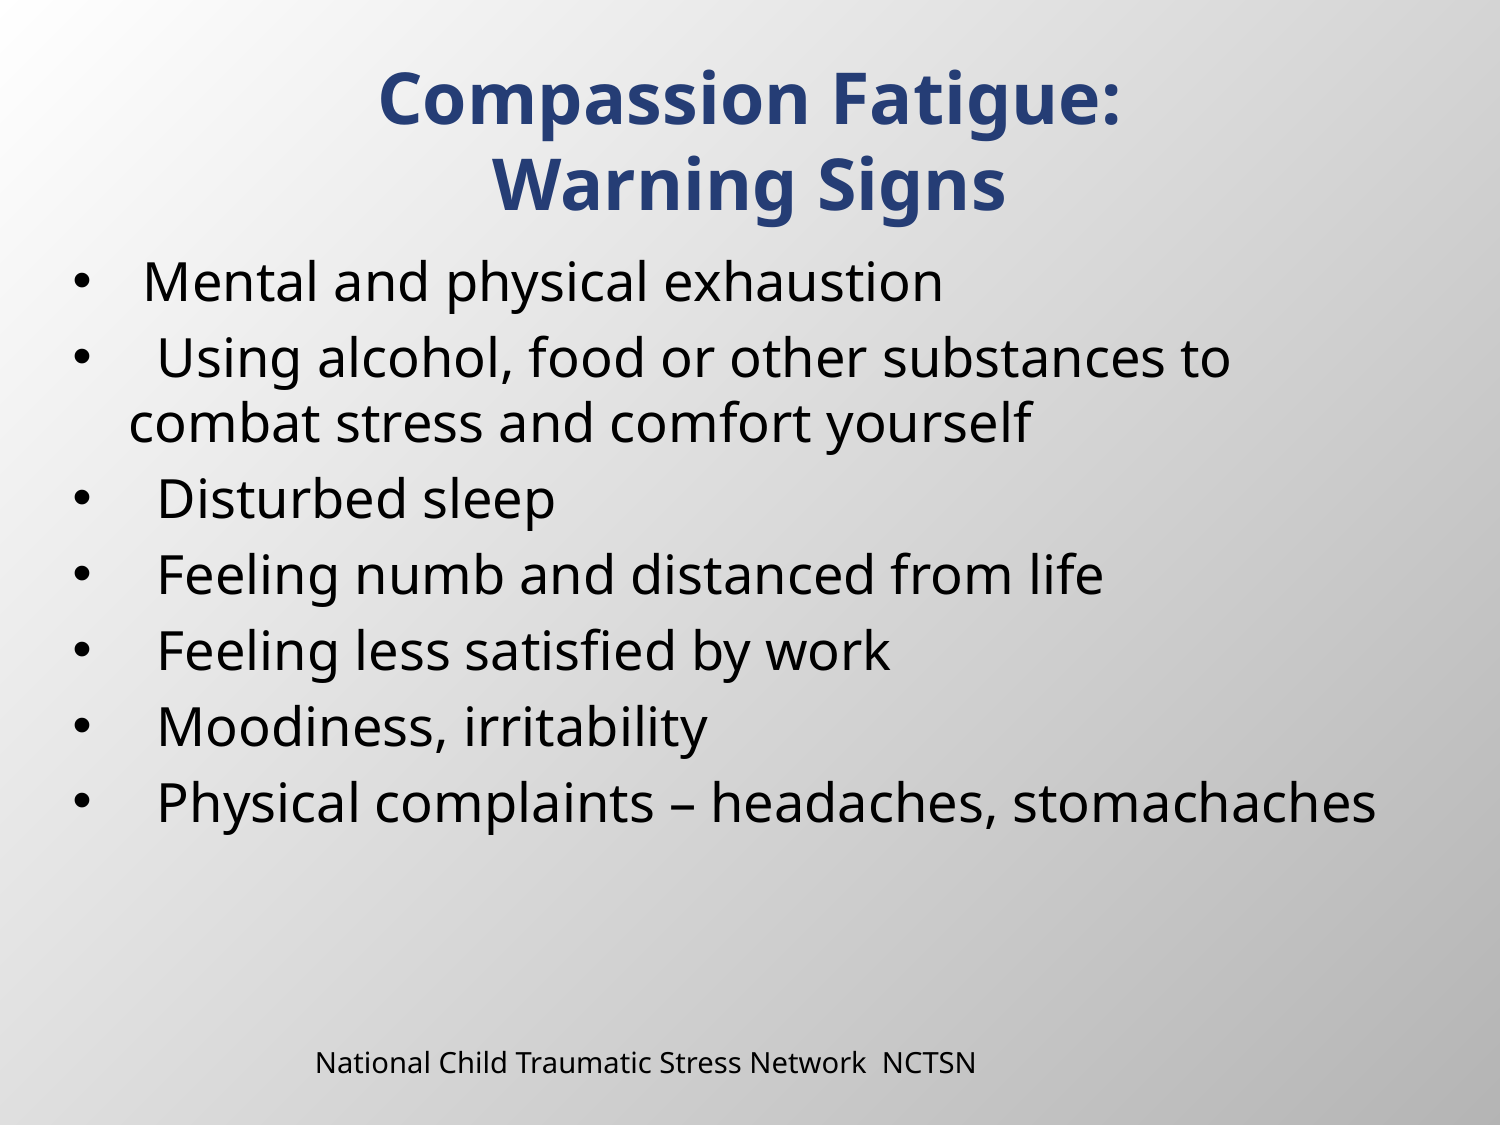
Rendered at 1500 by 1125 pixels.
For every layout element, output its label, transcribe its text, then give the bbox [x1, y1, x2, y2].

list Mental and physical exhaustion Using alcohol, food or other substances to combat stress and comfort yourself Disturbed sleep Feeling numb and distanced from life Feeling less satisfied by work Moodiness, irritability Physical complaints – headaches, stomachaches [57, 239, 1438, 1015]
text_box National Child Traumatic Stress Network NCTSN [299, 1037, 1125, 1088]
title Compassion Fatigue: Warning Signs [75, 45, 1425, 233]
